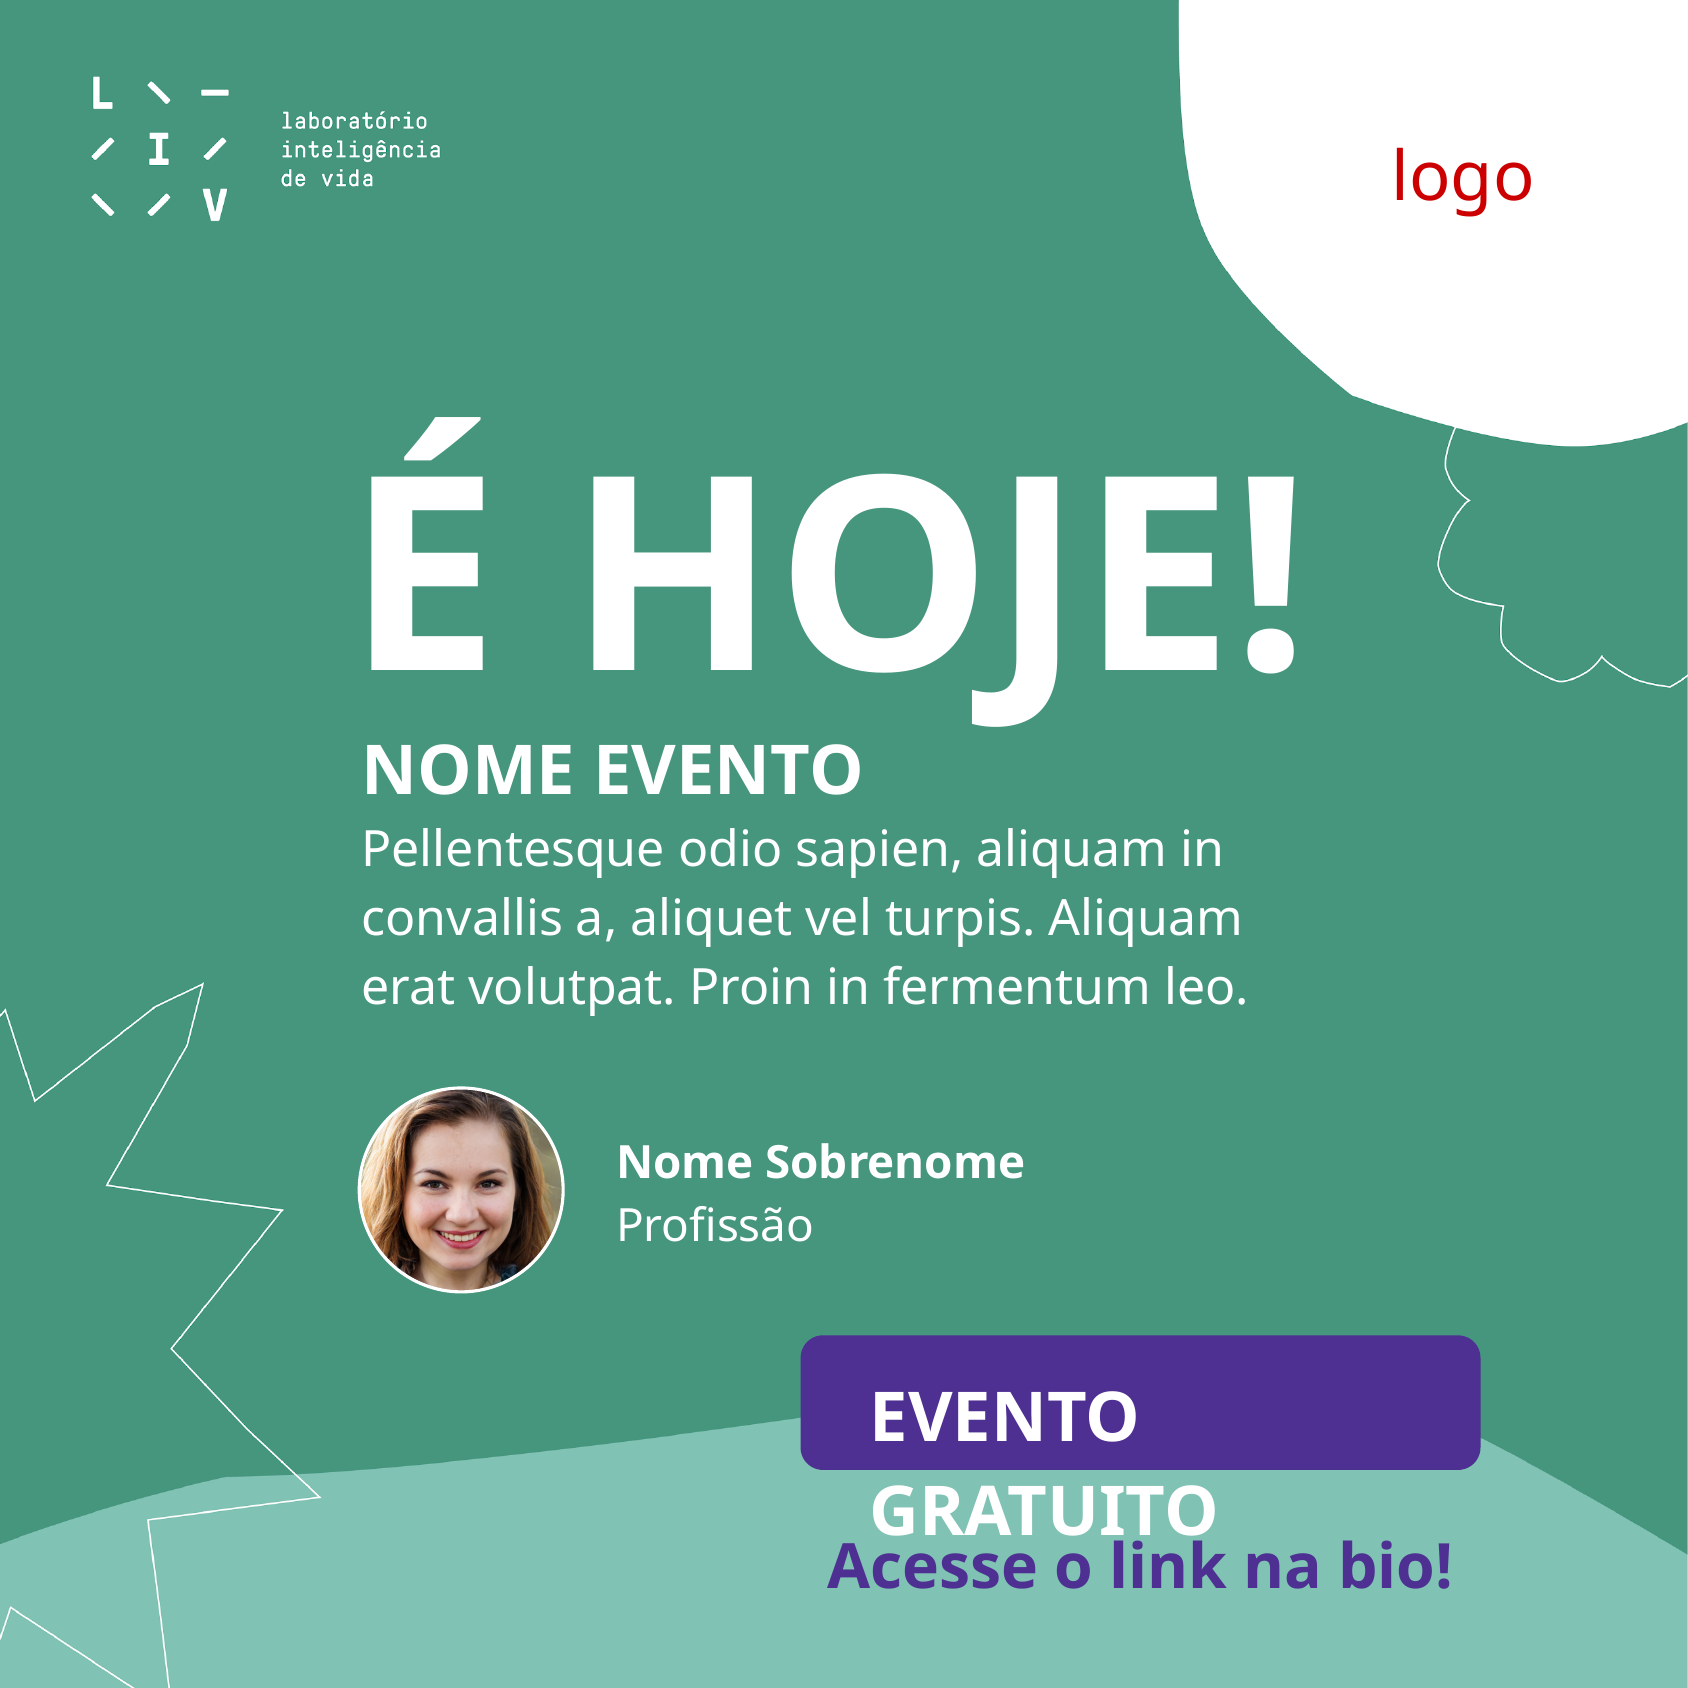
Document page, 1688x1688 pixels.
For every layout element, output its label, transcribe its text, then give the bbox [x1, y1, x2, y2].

text_box EVENTO GRATUITO [854, 1352, 1427, 1557]
text_box logo [1310, 117, 1616, 230]
text_box É HOJE! [332, 343, 1328, 733]
text_box [800, 1335, 1481, 1470]
picture [0, 0, 1688, 1688]
text_box Nome Sobrenome Profissão [600, 1117, 1232, 1259]
text_box Acesse o link na bio! [811, 1518, 1470, 1609]
text_box NOME EVENTO Pellentesque odio sapien, aliquam in convallis a, aliquet vel turpis. Aliquam erat volutpat. Proin in fermentum leo. [346, 705, 1268, 1023]
